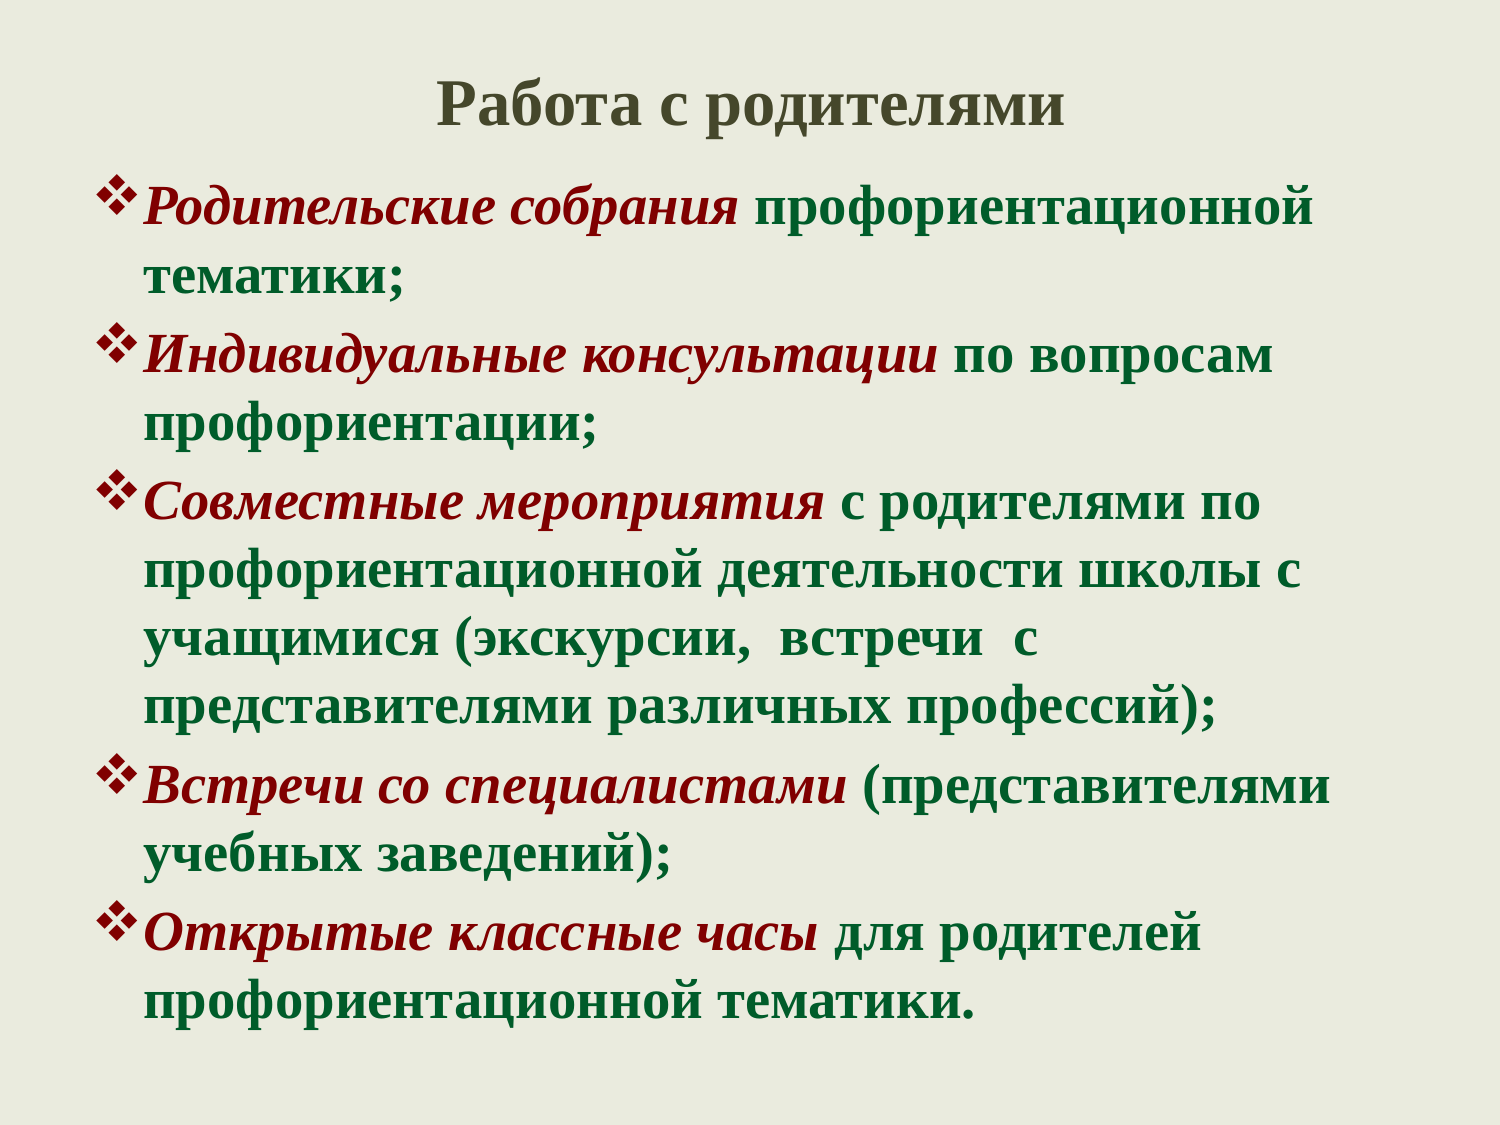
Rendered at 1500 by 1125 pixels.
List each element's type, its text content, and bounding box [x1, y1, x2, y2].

list Родительские собрания профориентационной тематики; Индивидуальные консультации по вопросам профориентации; Совместные мероприятия с родителями по профориентационной деятельности школы с учащимися (экскурсии, встречи с представителями различных профессий); Встречи со специалистами (представителями учебных заведений); Открытые классные часы для родителей профориентационной тематики. [76, 160, 1459, 1047]
title Работа с родителями [76, 5, 1427, 160]
